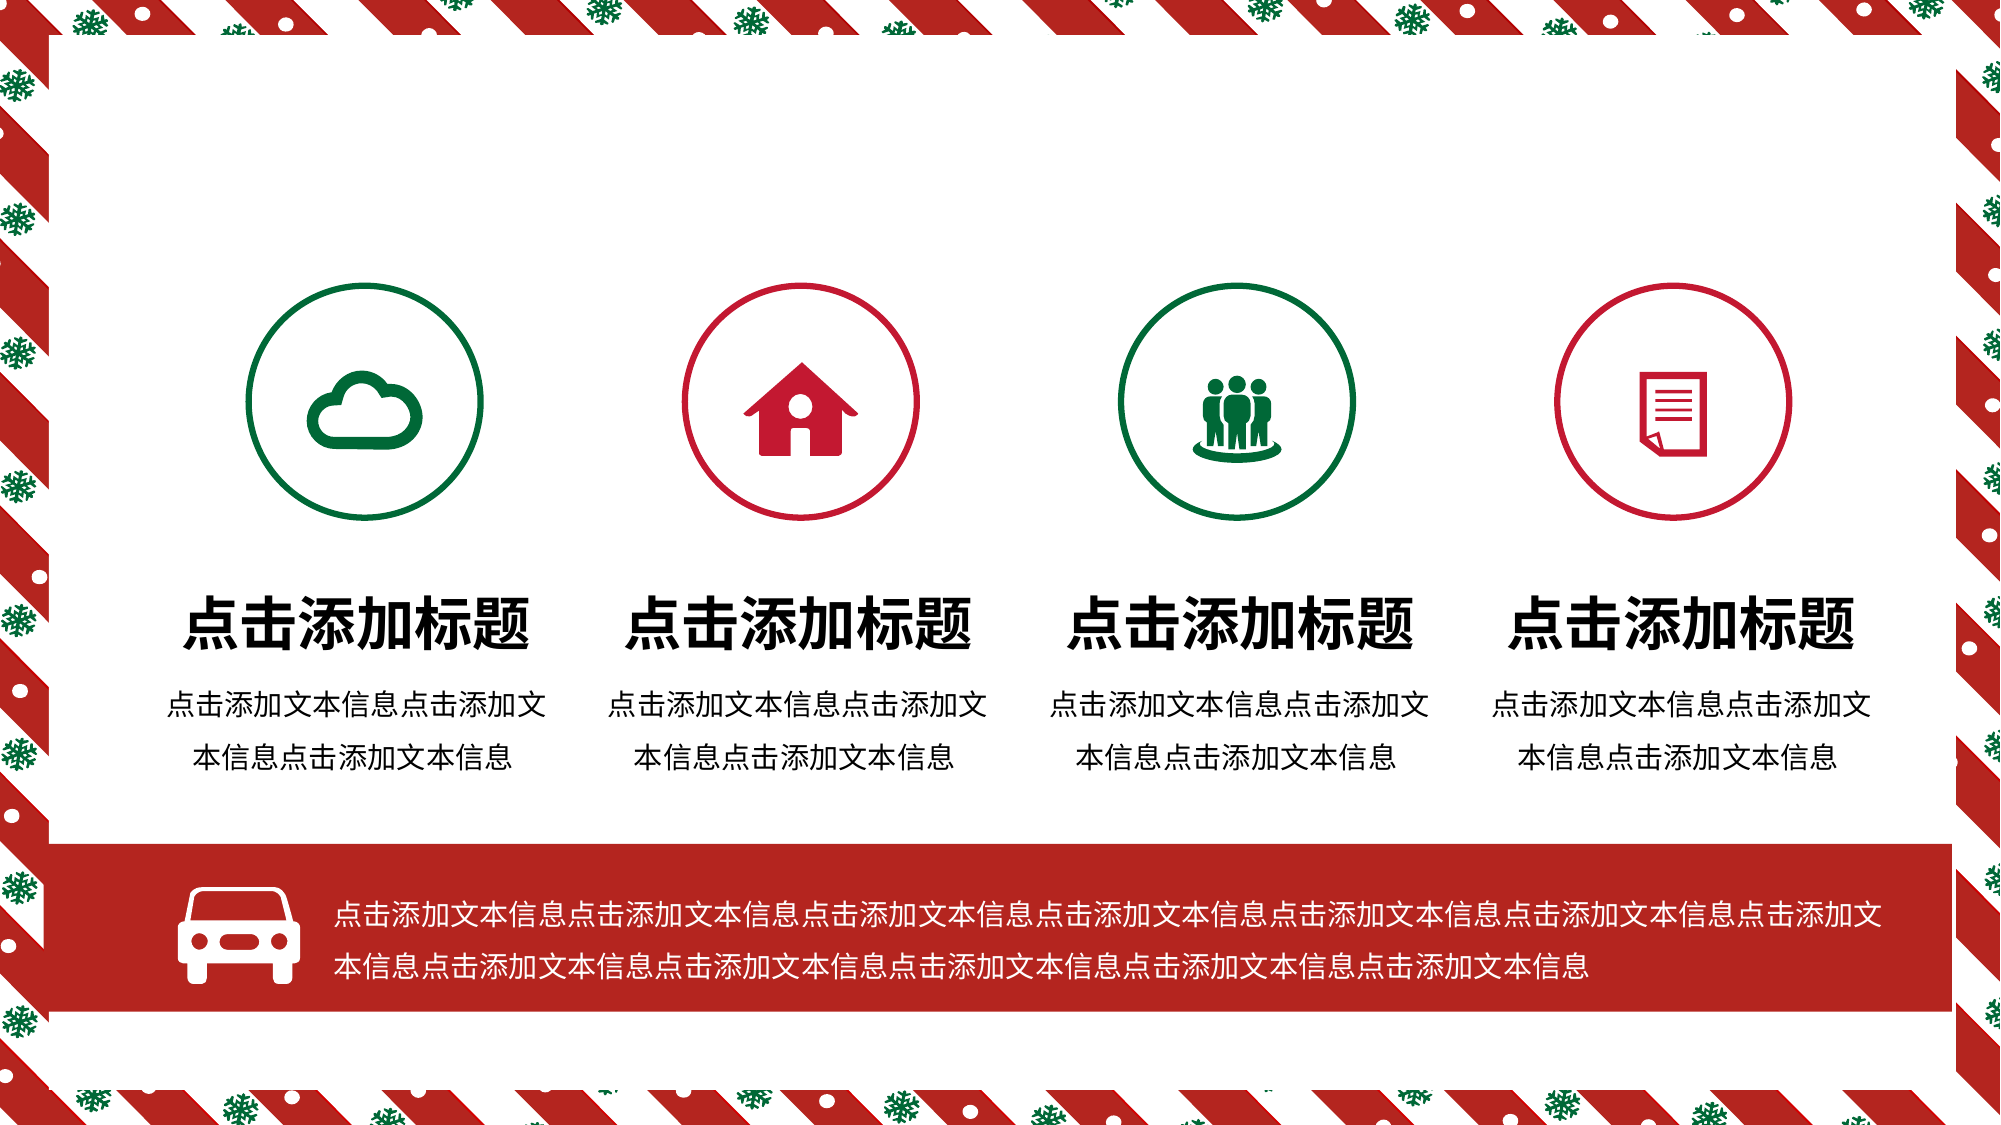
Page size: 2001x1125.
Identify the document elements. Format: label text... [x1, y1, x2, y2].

text_box [306, 370, 423, 450]
text_box [1207, 378, 1224, 395]
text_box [581, 579, 1015, 775]
text_box [177, 887, 301, 984]
text_box [683, 284, 918, 519]
text_box [1250, 396, 1272, 447]
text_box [1023, 579, 1457, 775]
text_box 点击添加文本信息点击添加文本信息点击添加文本信息点击添加文本信息点击添加文本信息点击添加文本信息点击添加文本信息点击添加文本信息点击添加文本信息点击添加文本信息点击添加文本信息点击添加文本信息 [318, 871, 1899, 991]
text_box [1202, 396, 1224, 447]
text_box [1250, 378, 1267, 395]
text_box [1192, 440, 1282, 463]
text_box [1639, 371, 1707, 457]
text_box [1223, 375, 1251, 450]
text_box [139, 579, 573, 775]
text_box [1464, 579, 1899, 775]
text_box [1556, 284, 1791, 519]
text_box [743, 362, 859, 456]
text_box [1120, 284, 1355, 519]
text_box [247, 284, 482, 519]
text_box [43, 843, 1953, 1013]
